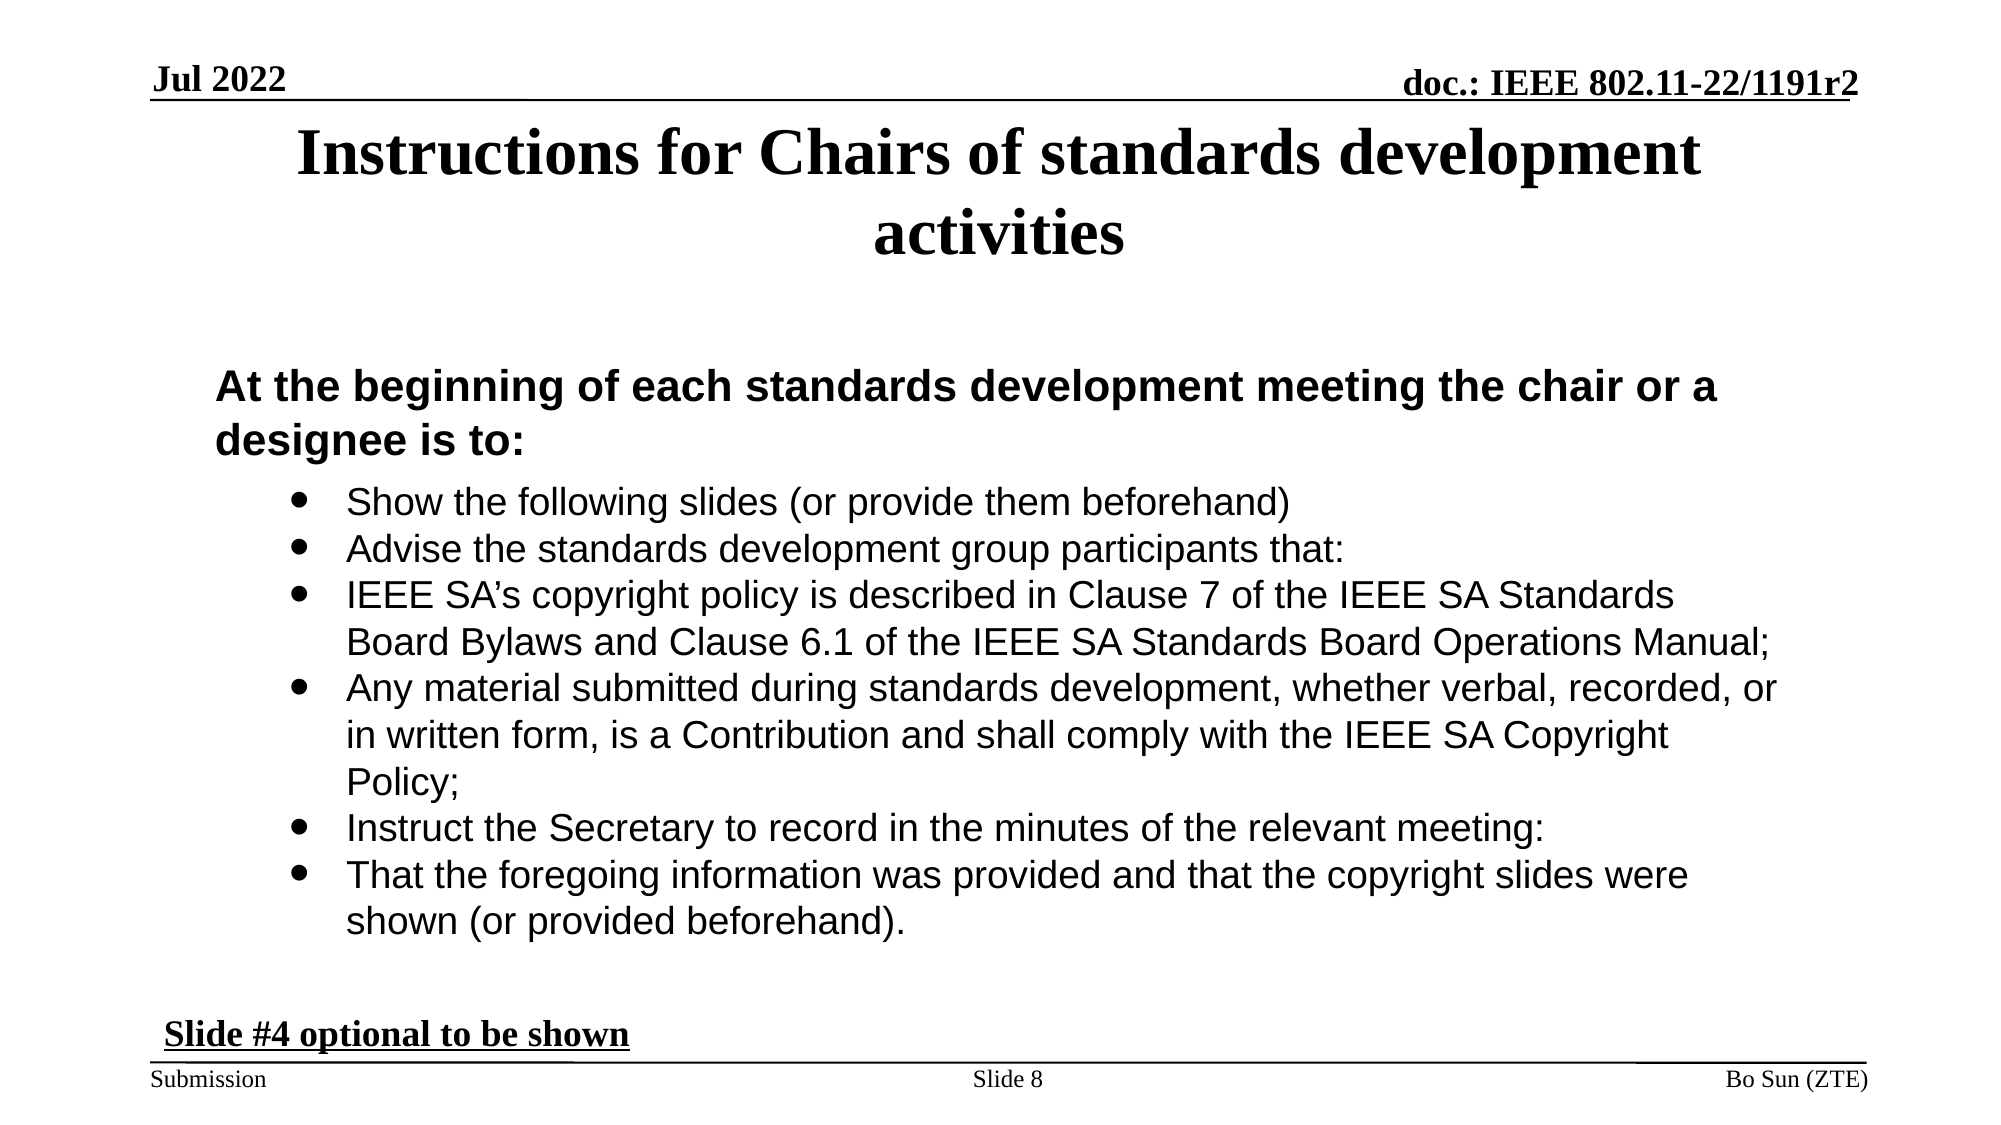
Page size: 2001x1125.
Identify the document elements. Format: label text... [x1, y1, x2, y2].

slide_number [152, 54, 563, 100]
text_box Instructions for Chairs of standards development activities [187, 100, 1813, 276]
text_box Slide #4 optional to be shown [149, 1002, 646, 1062]
slide_number Slide 8 [949, 1061, 1067, 1123]
text_box At the beginning of each standards development meeting the chair or a designee is to: Show the following slides (or provide them beforehand) Advise the standards development group participants that: IEEE SA’s copyright policy is described in Clause 7 of the IEEE SA Standards Board Bylaws and Clause 6.1 of the IEEE SA Standards Board Operations Manual; Any material submitted during standards development, whether verbal, recorded, or in written form, is a Contribution and shall comply with the IEEE SA Copyright Policy; Instruct the Secretary to record in the minutes of the relevant meeting: That the foregoing information was provided and that the copyright slides were shown (or provided beforehand). [200, 350, 1800, 913]
footer Bo Sun (ZTE) [1171, 1061, 1869, 1093]
